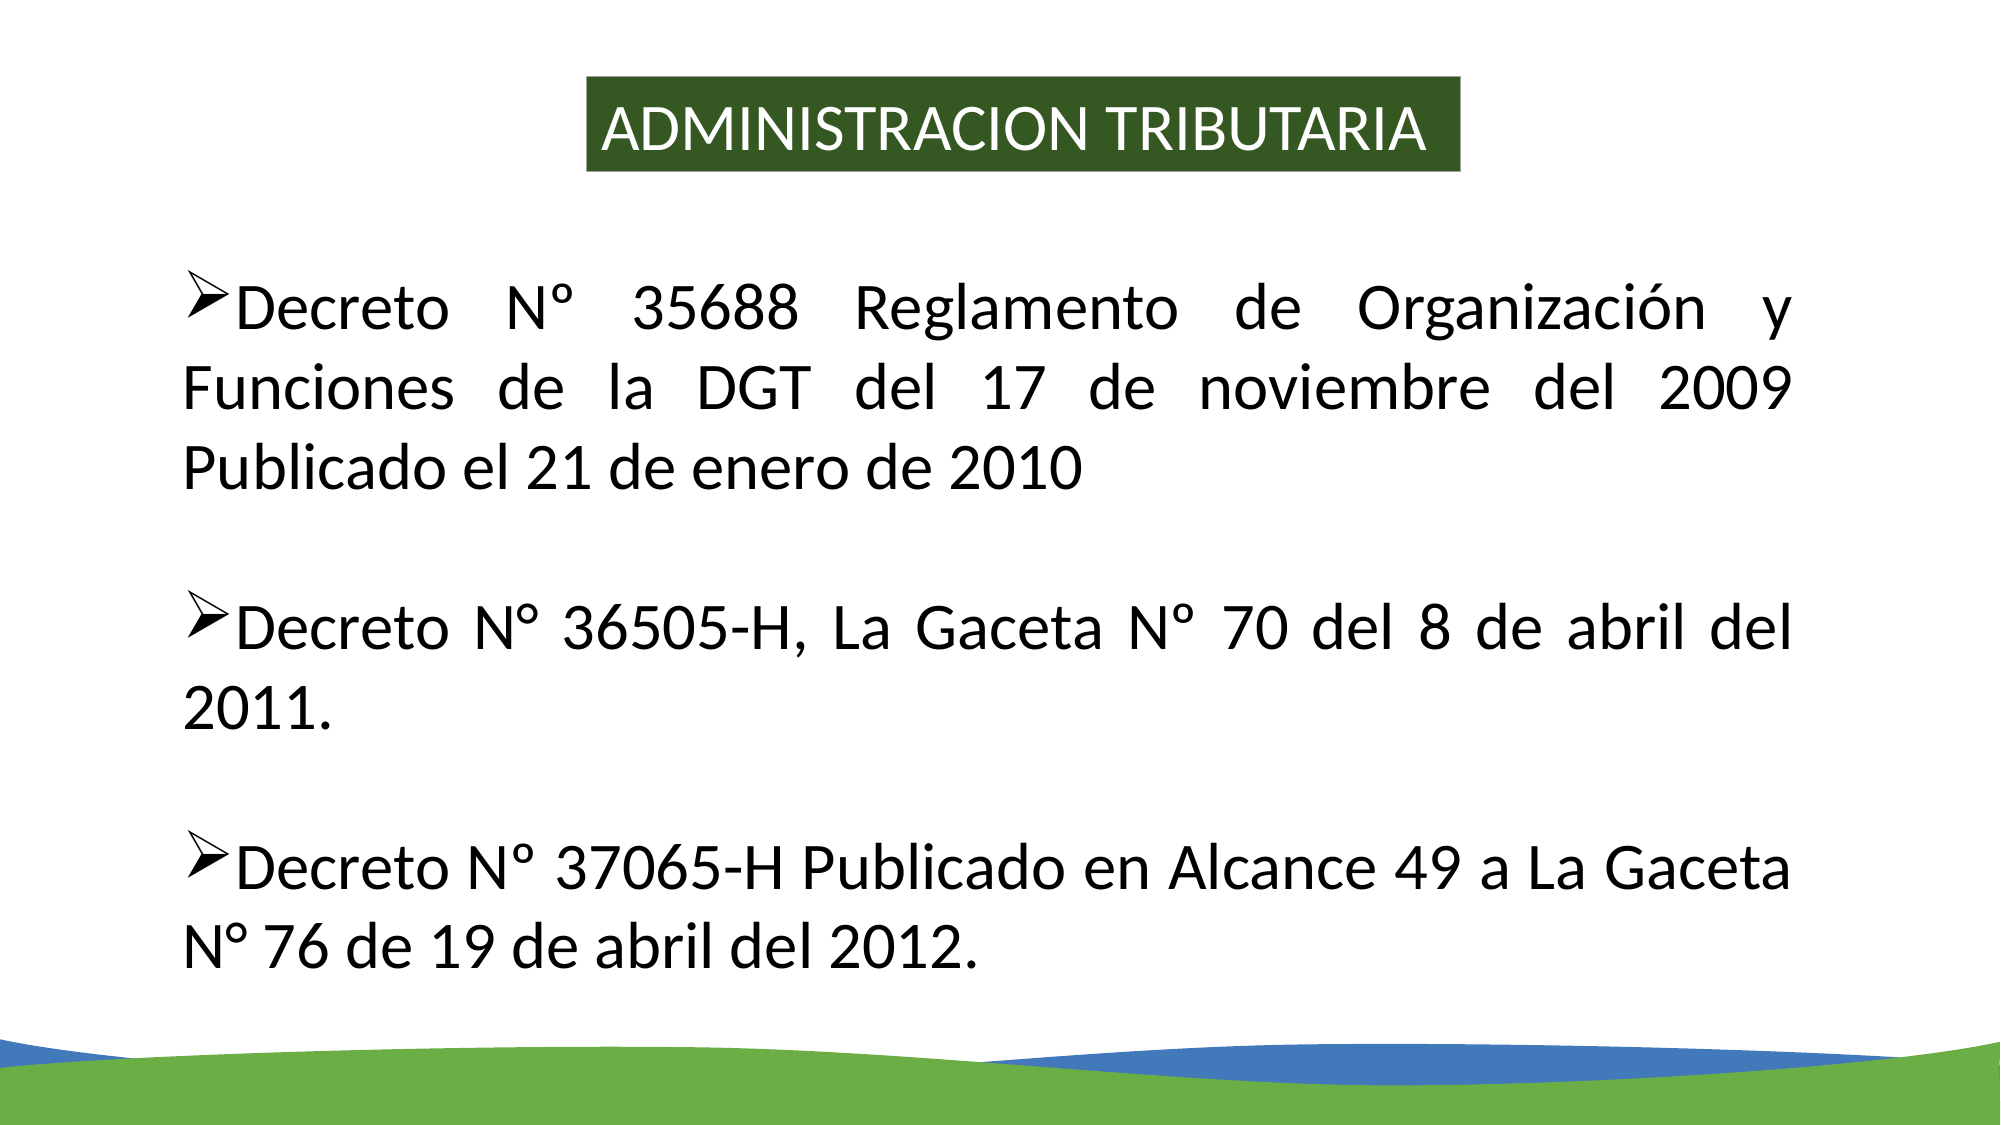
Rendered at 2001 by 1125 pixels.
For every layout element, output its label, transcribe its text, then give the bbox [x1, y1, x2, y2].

text_box Decreto Nº 35688 Reglamento de Organización y Funciones de la DGT del 17 de noviembre del 2009 Publicado el 21 de enero de 2010 Decreto N° 36505-H, La Gaceta Nº 70 del 8 de abril del 2011. Decreto Nº 37065-H Publicado en Alcance 49 a La Gaceta N° 76 de 19 de abril del 2012. [167, 255, 1809, 1125]
text_box ADMINISTRACION TRIBUTARIA [586, 76, 1461, 172]
